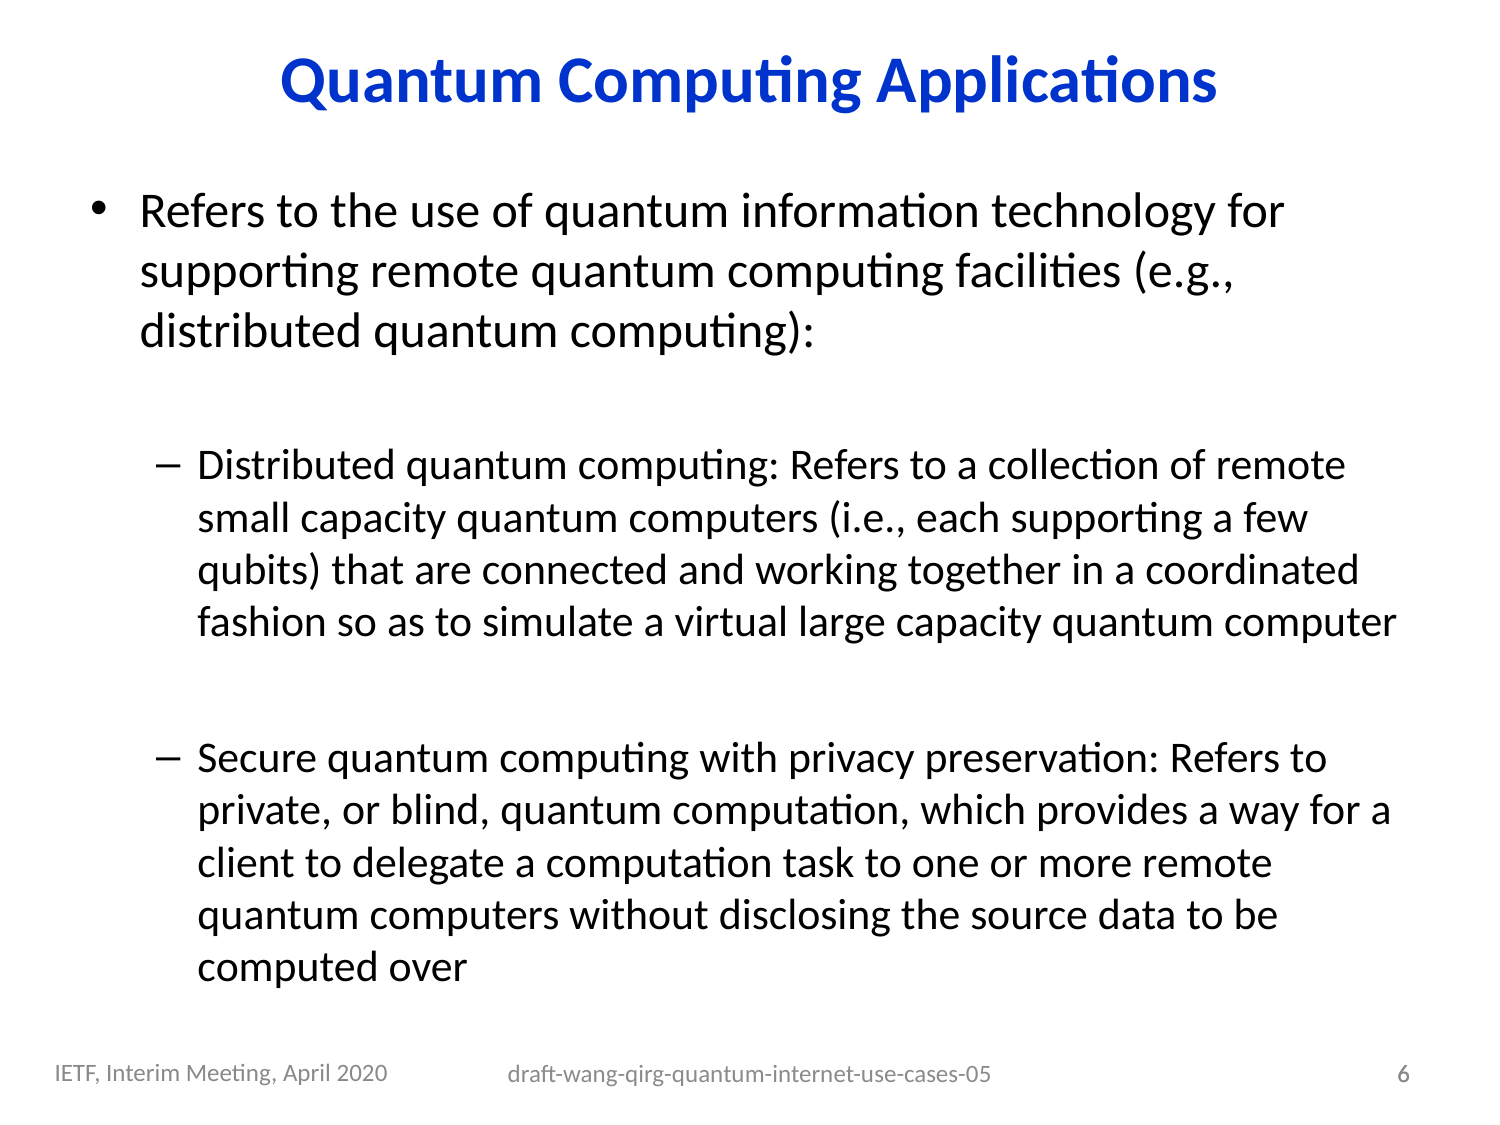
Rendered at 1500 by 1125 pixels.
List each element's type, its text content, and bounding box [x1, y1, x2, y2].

text_box Quantum Computing Applications [0, 0, 1500, 152]
text_box IETF, Interim Meeting, April 2020 [39, 1041, 425, 1102]
footer draft-wang-qirg-quantum-internet-use-cases-05 [450, 1042, 1050, 1103]
slide_number 6 [1074, 1042, 1425, 1103]
list Refers to the use of quantum information technology for supporting remote quantum computing facilities (e.g., distributed quantum computing): Distributed quantum computing: Refers to a collection of remote small capacity quantum computers (i.e., each supporting a few qubits) that are connected and working together in a coordinated fashion so as to simulate a virtual large capacity quantum computer Secure quantum computing with privacy preservation: Refers to private, or blind, quantum computation, which provides a way for a client to delegate a computation task to one or more remote quantum computers without disclosing the source data to be computed over [75, 170, 1425, 1047]
